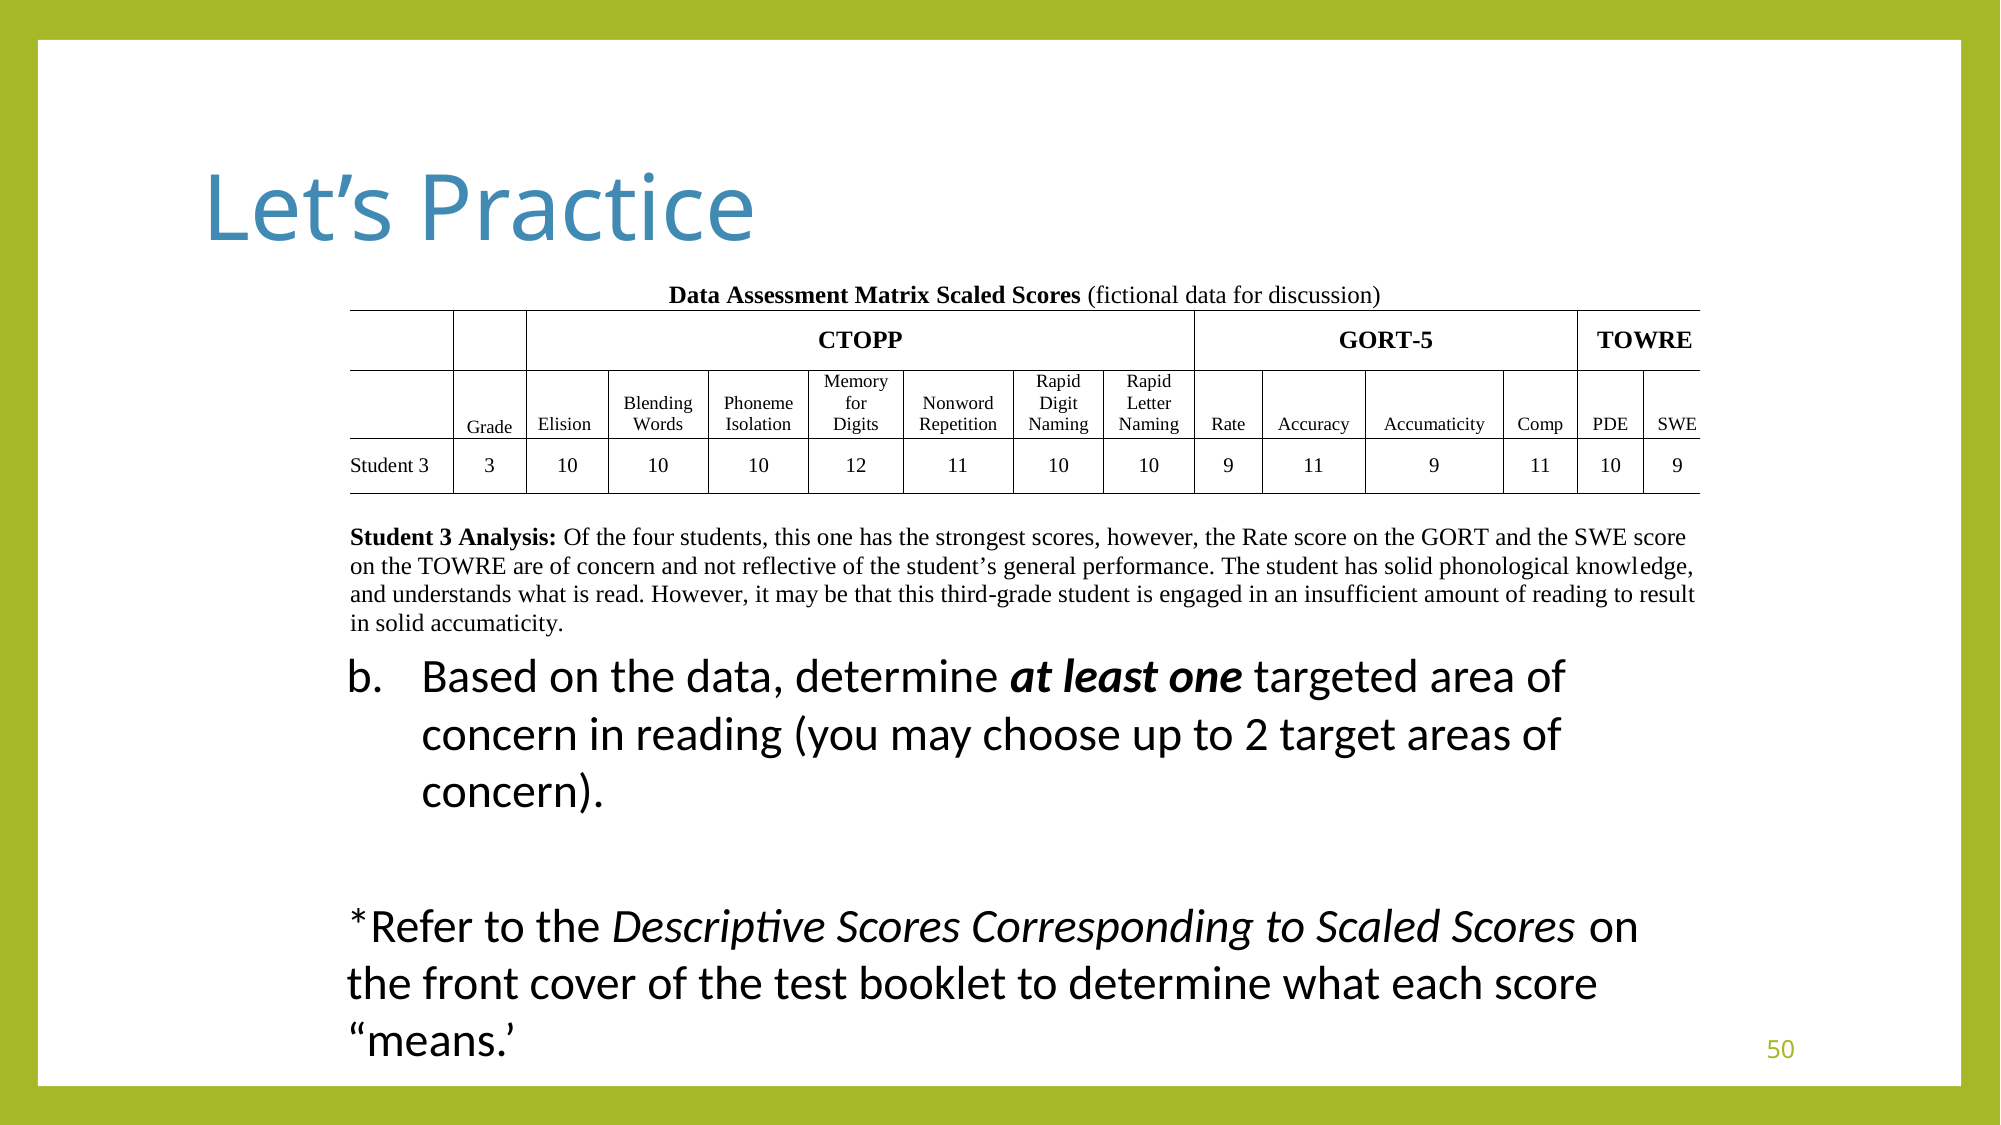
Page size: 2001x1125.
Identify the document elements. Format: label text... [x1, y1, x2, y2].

text_box Based on the data, determine at least one targeted area of concern in reading (you may choose up to 2 target areas of concern). *Refer to the Descriptive Scores Corresponding to Scaled Scores on the front cover of the test booklet to determine what each score “means.’ [331, 637, 1664, 1074]
title Let’s Practice [187, 99, 1808, 323]
slide_number 50 [1530, 1020, 1811, 1081]
picture [349, 280, 1701, 639]
